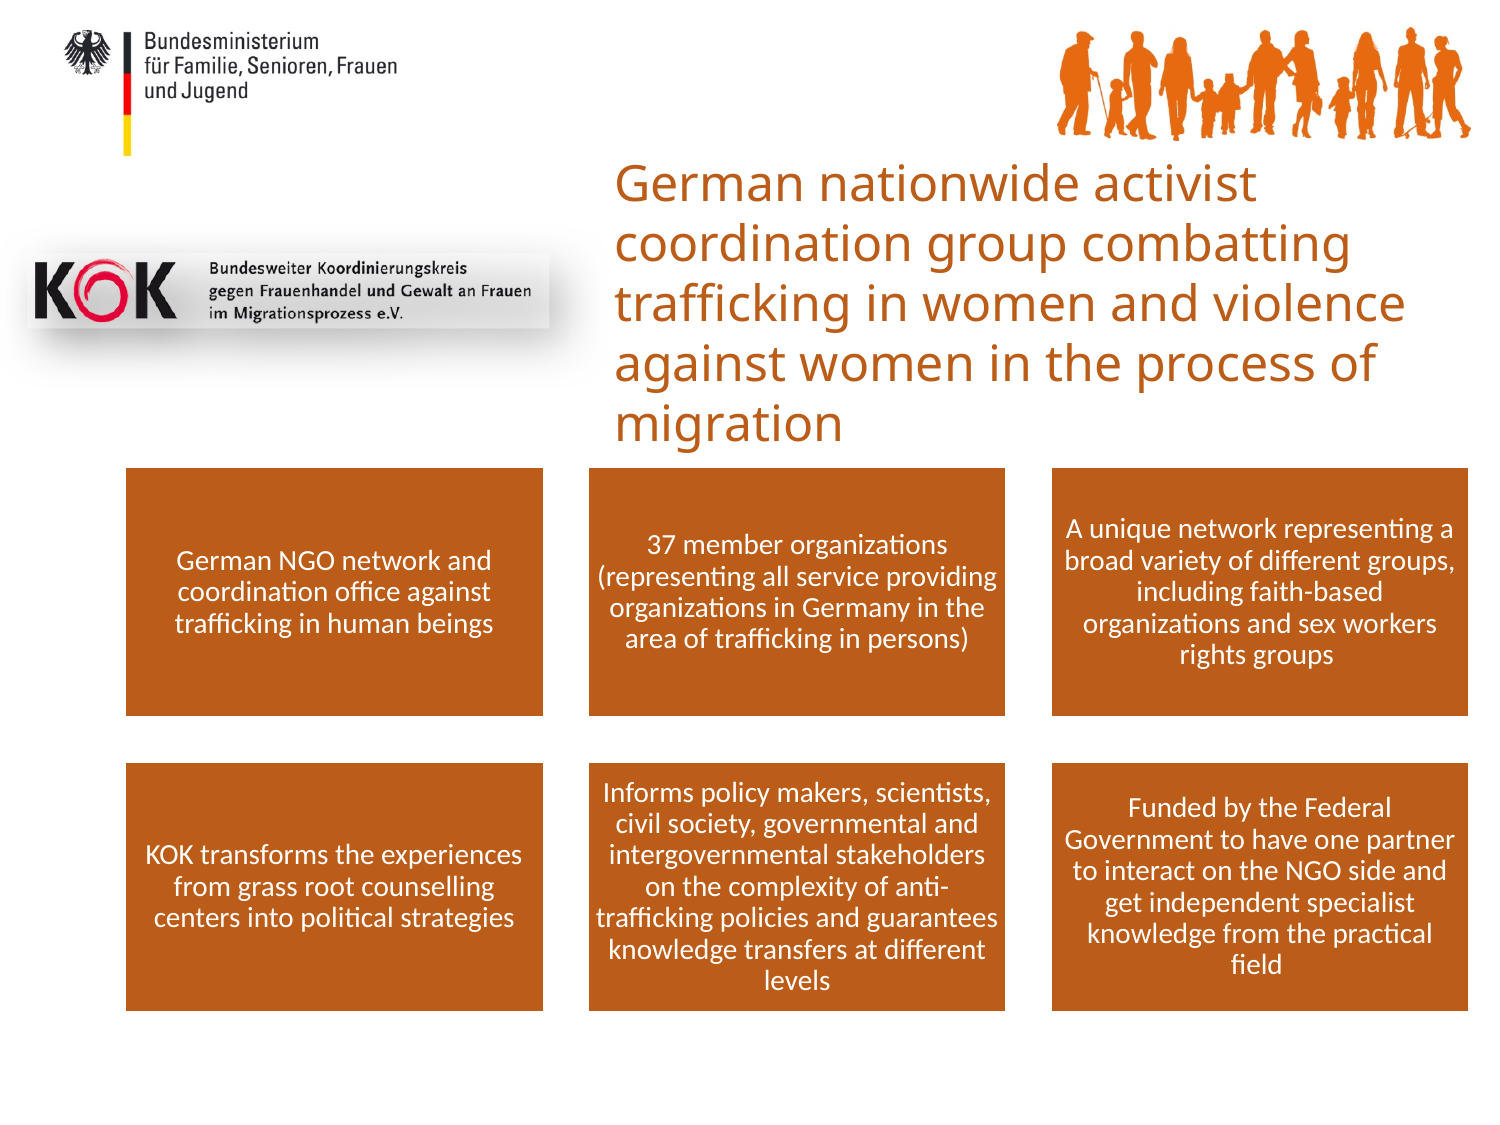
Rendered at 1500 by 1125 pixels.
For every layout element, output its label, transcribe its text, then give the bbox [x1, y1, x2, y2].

title German nationwide activist coordination group combatting trafficking in women and violence against women in the process of migration [608, 207, 1471, 396]
picture [26, 243, 550, 340]
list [123, 420, 1471, 1059]
picture [1057, 27, 1471, 141]
picture [29, 27, 455, 197]
